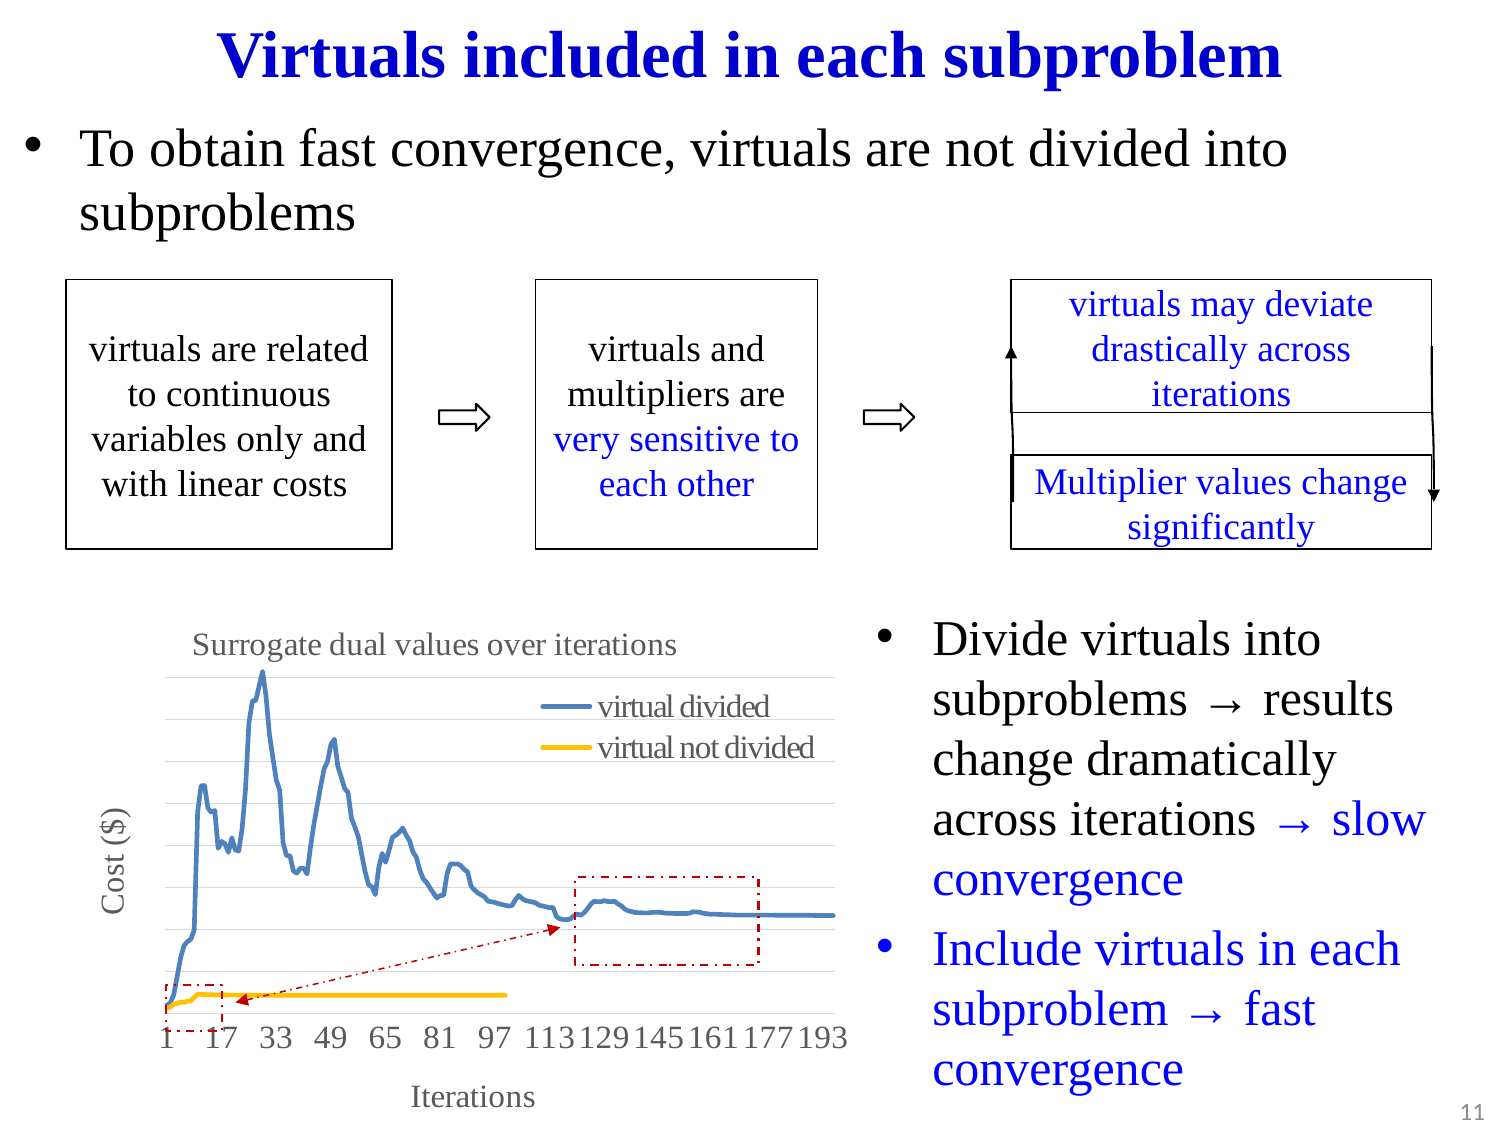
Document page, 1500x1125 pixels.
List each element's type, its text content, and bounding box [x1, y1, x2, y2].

slide_number 11 [1149, 1095, 1500, 1125]
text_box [65, 279, 1435, 550]
text_box Divide virtuals into subproblems → results change dramatically across iterations → slow convergence Include virtuals in each subproblem → fast convergence [863, 598, 1471, 1103]
list To obtain fast convergence, virtuals are not divided into subproblems [8, 104, 1500, 1076]
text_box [8, 598, 862, 1125]
title Virtuals included in each subproblem [0, 5, 1500, 97]
